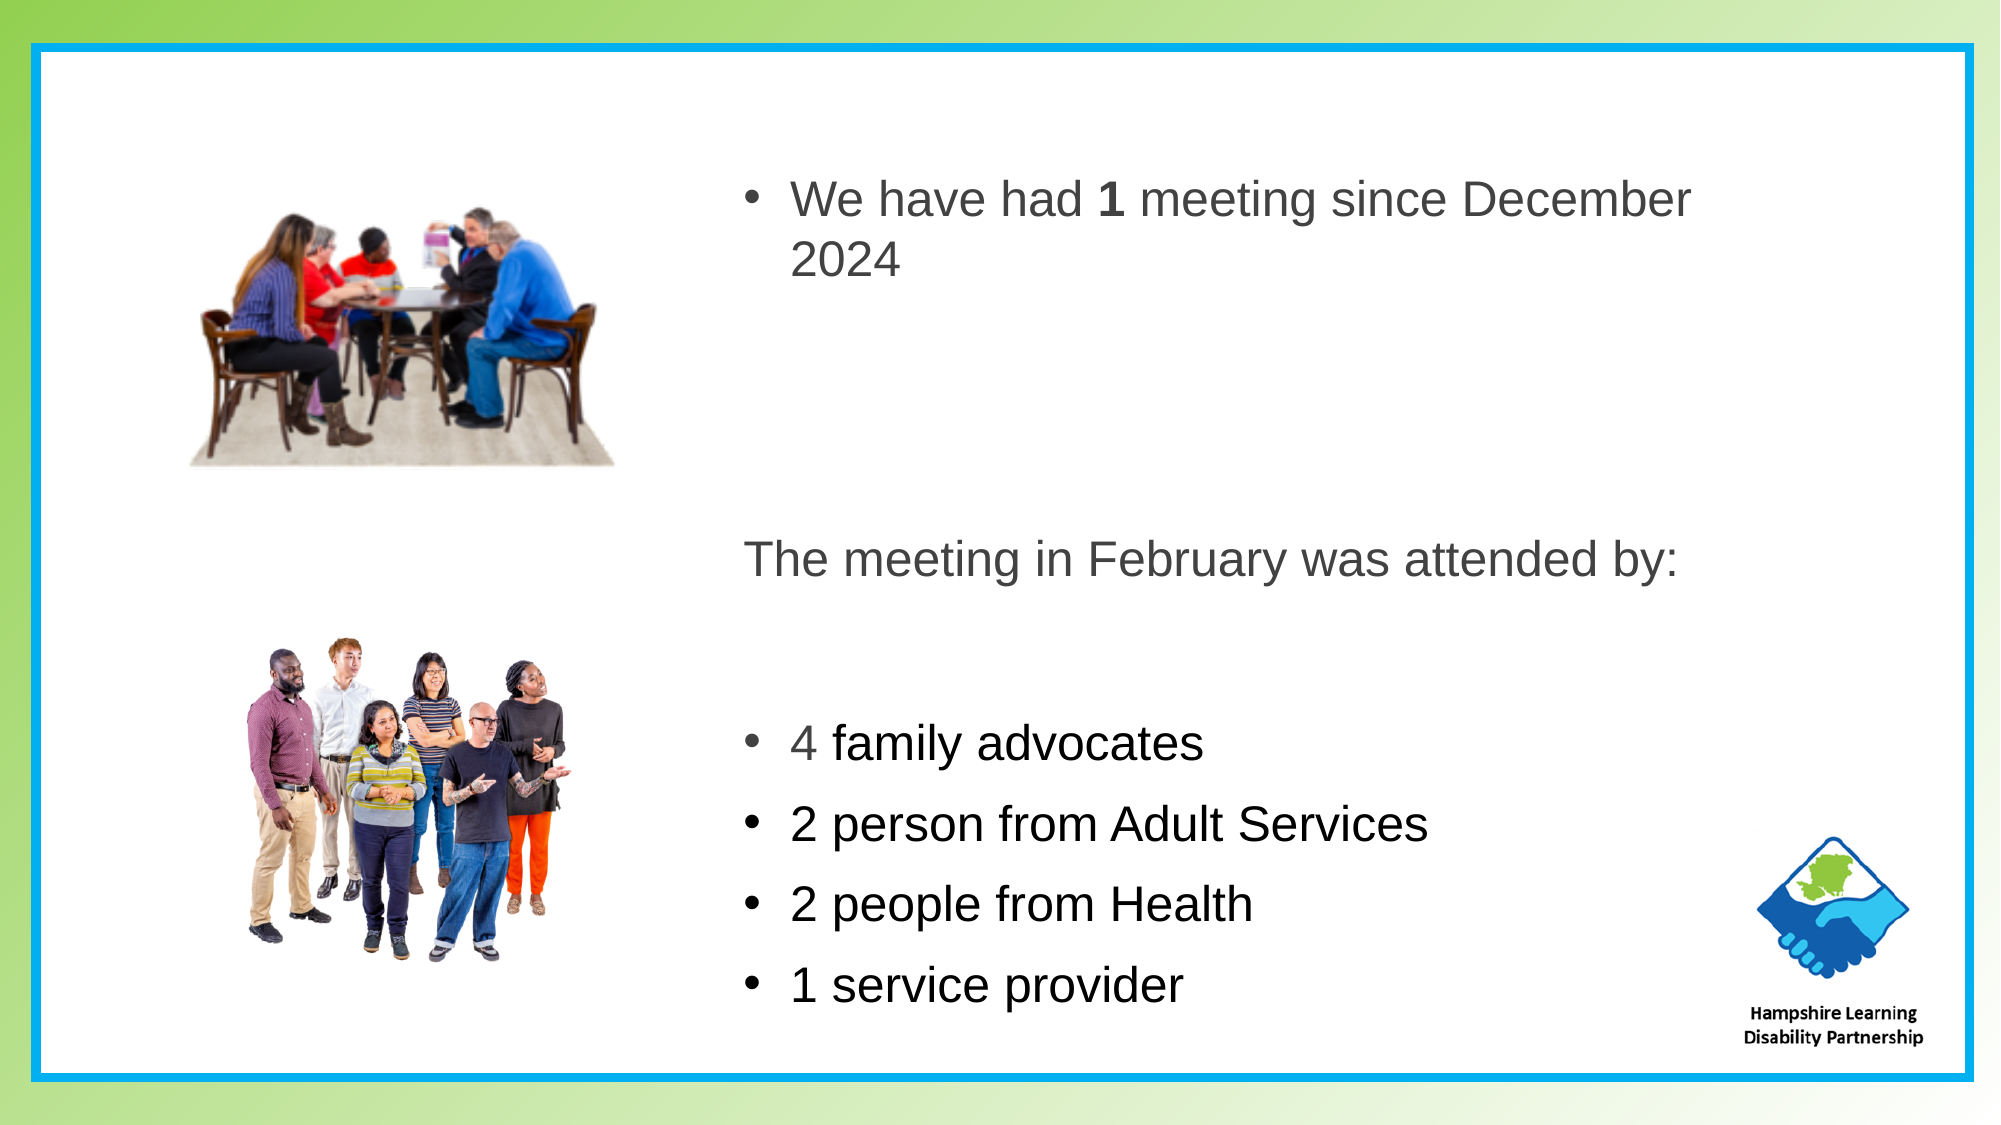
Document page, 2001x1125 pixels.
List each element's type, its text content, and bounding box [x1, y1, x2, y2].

picture [1703, 830, 1964, 1061]
picture [224, 618, 580, 968]
picture [186, 141, 619, 574]
text_box We have had 1 meeting since December 2024 The meeting in February was attended by: 4 family advocates 2 person from Adult Services 2 people from Health 1 service provider [728, 98, 1755, 1021]
text_box [35, 47, 1970, 1078]
